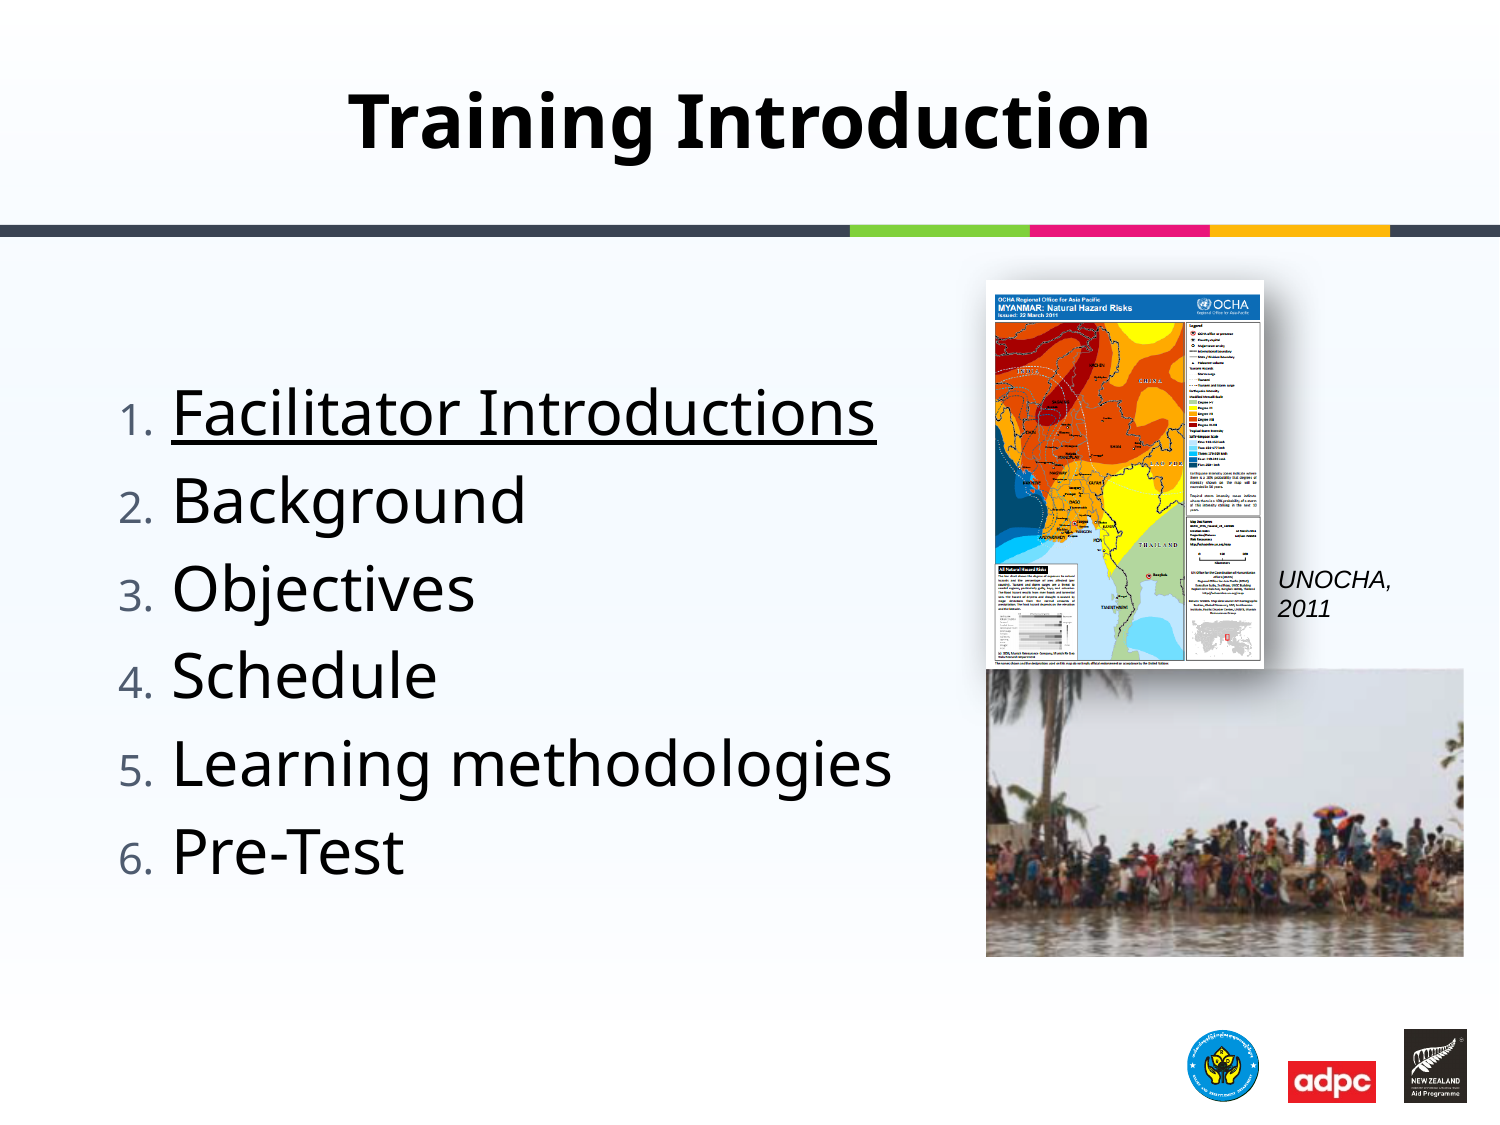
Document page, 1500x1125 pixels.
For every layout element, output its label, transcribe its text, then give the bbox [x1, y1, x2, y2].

text_box UNOCHA, 2011 [1264, 555, 1464, 631]
picture [1288, 1061, 1376, 1103]
picture [1404, 1029, 1467, 1103]
picture [985, 279, 1465, 957]
title Training Introduction [75, 24, 1425, 213]
list Facilitator Introductions Background Objectives Schedule Learning methodologies Pre-Test [103, 365, 939, 1016]
